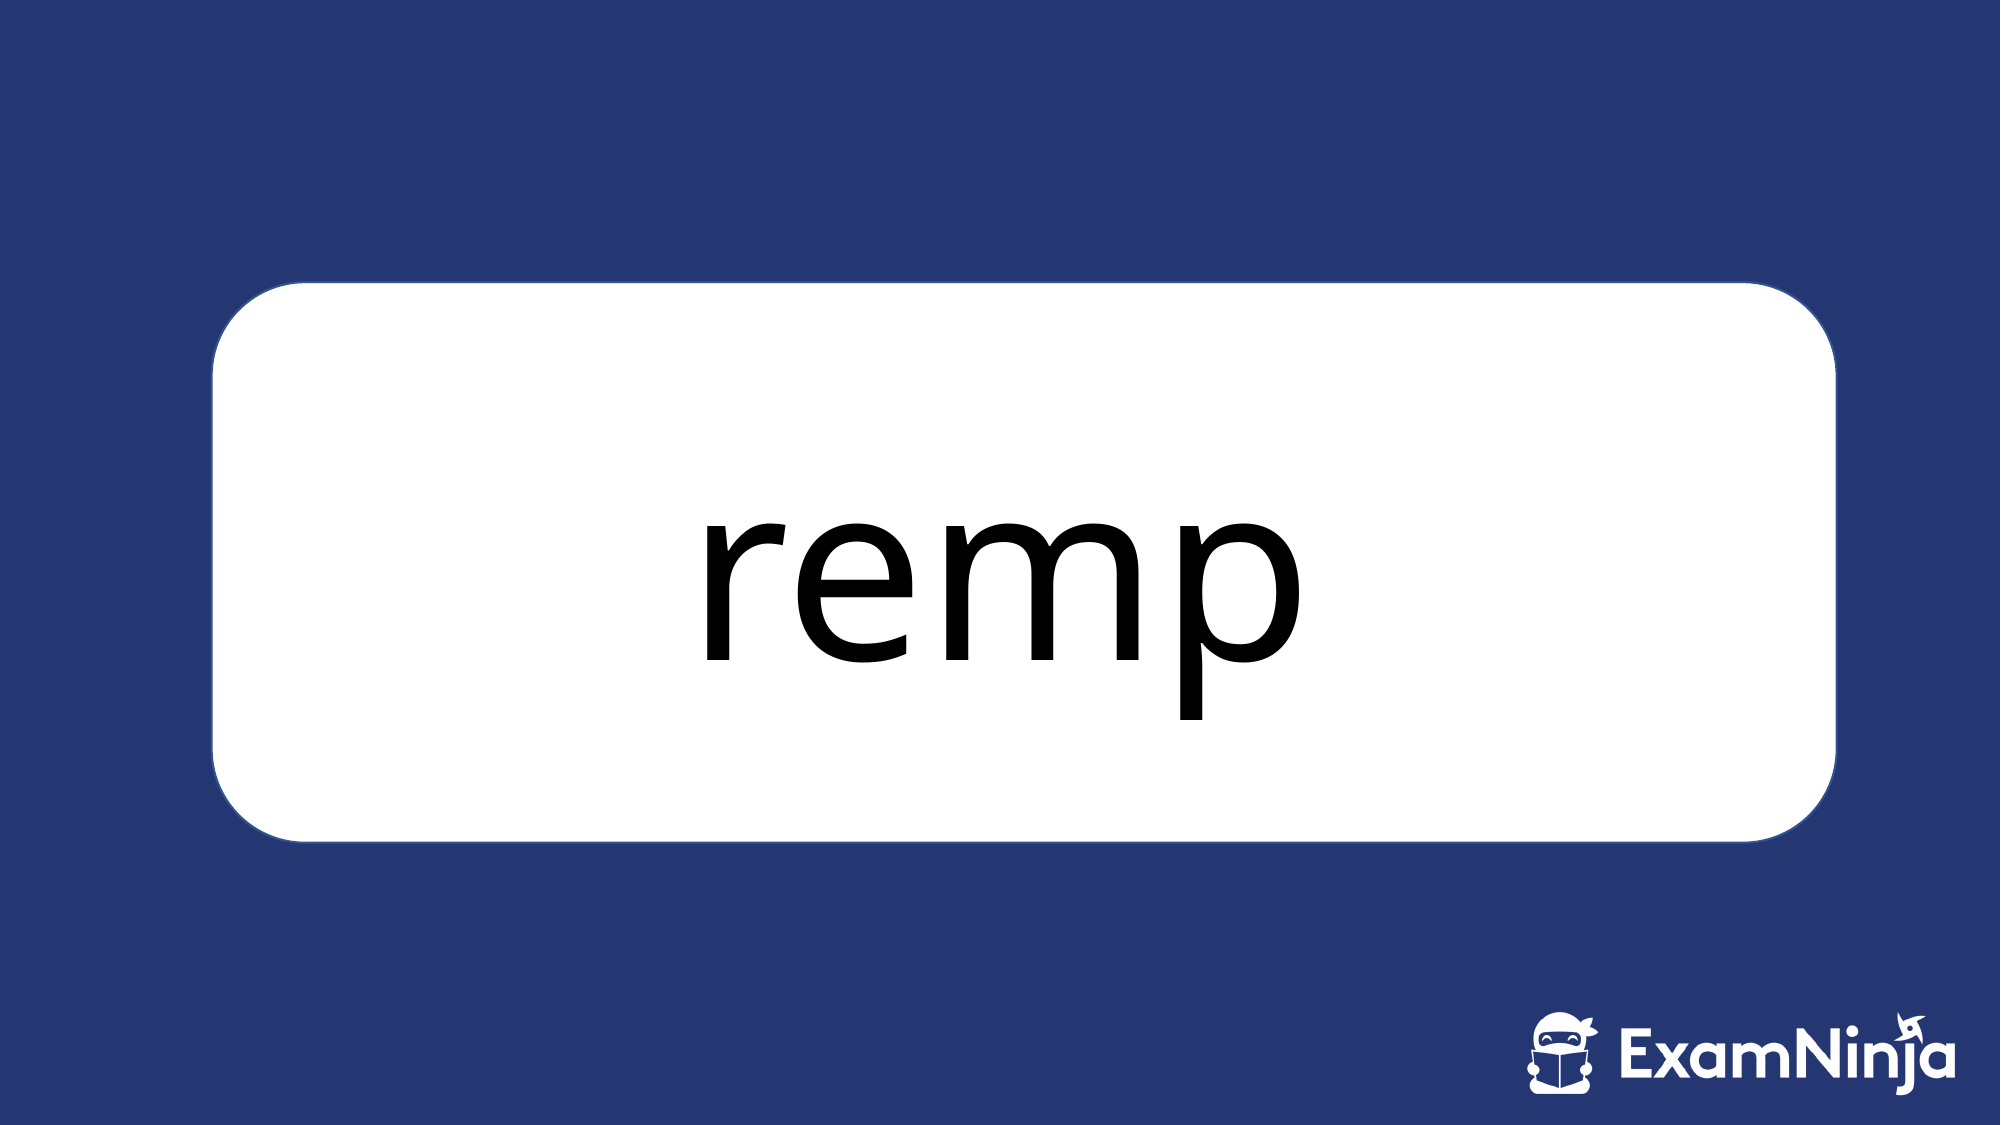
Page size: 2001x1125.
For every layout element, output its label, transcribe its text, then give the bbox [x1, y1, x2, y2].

text_box remp [143, 403, 1857, 719]
text_box [210, 281, 1838, 403]
picture [1501, 1003, 1979, 1102]
text_box [210, 719, 1838, 844]
